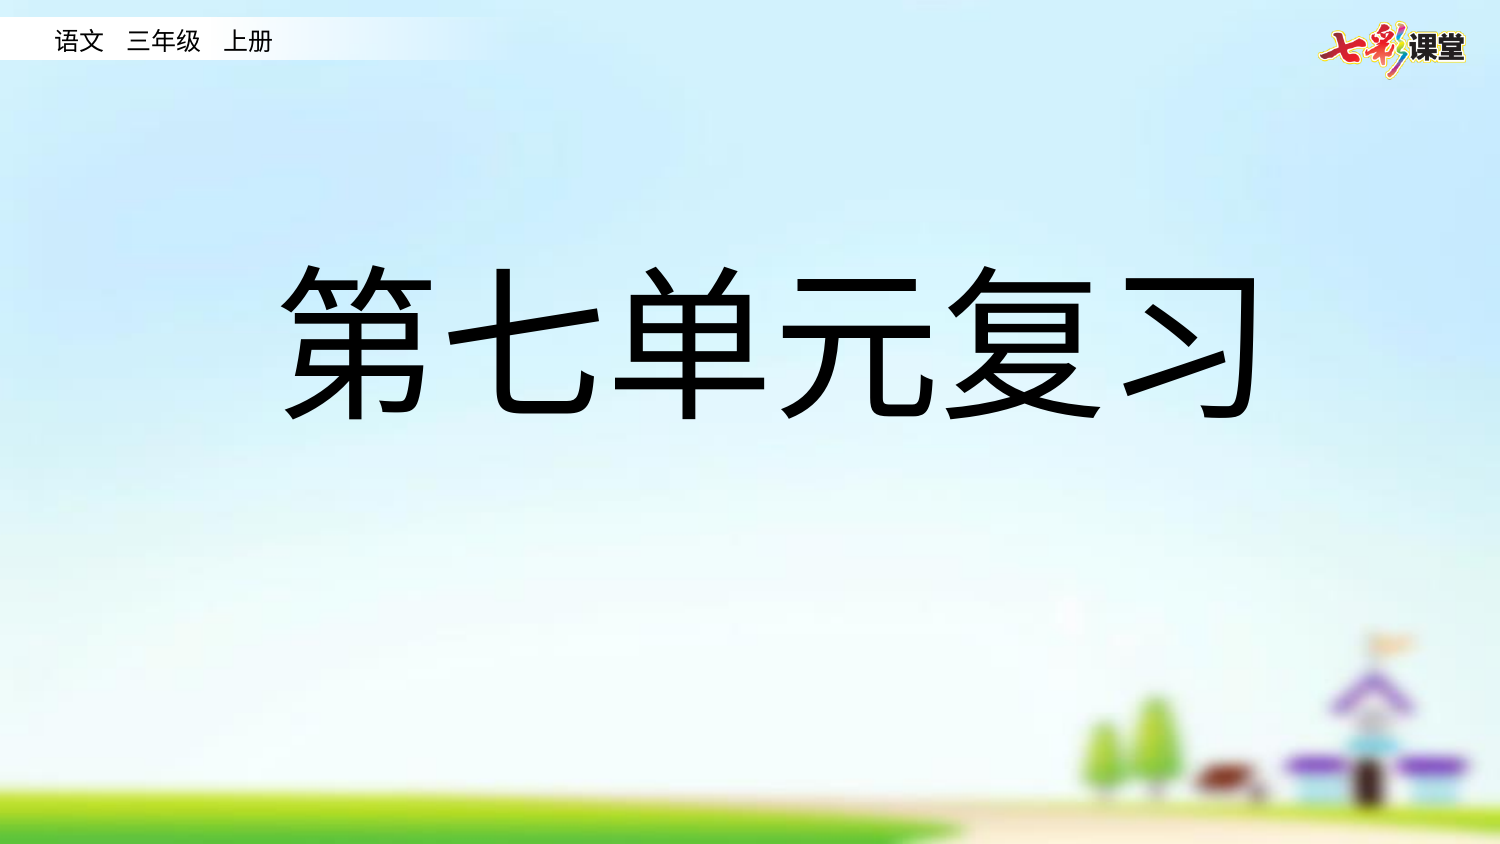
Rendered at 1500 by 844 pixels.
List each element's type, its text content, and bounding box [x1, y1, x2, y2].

text_box [0, 16, 528, 61]
picture [0, 0, 1500, 844]
text_box 语文 三年级 上册 [39, 17, 289, 63]
text_box 第七单元复习 [258, 232, 1289, 448]
